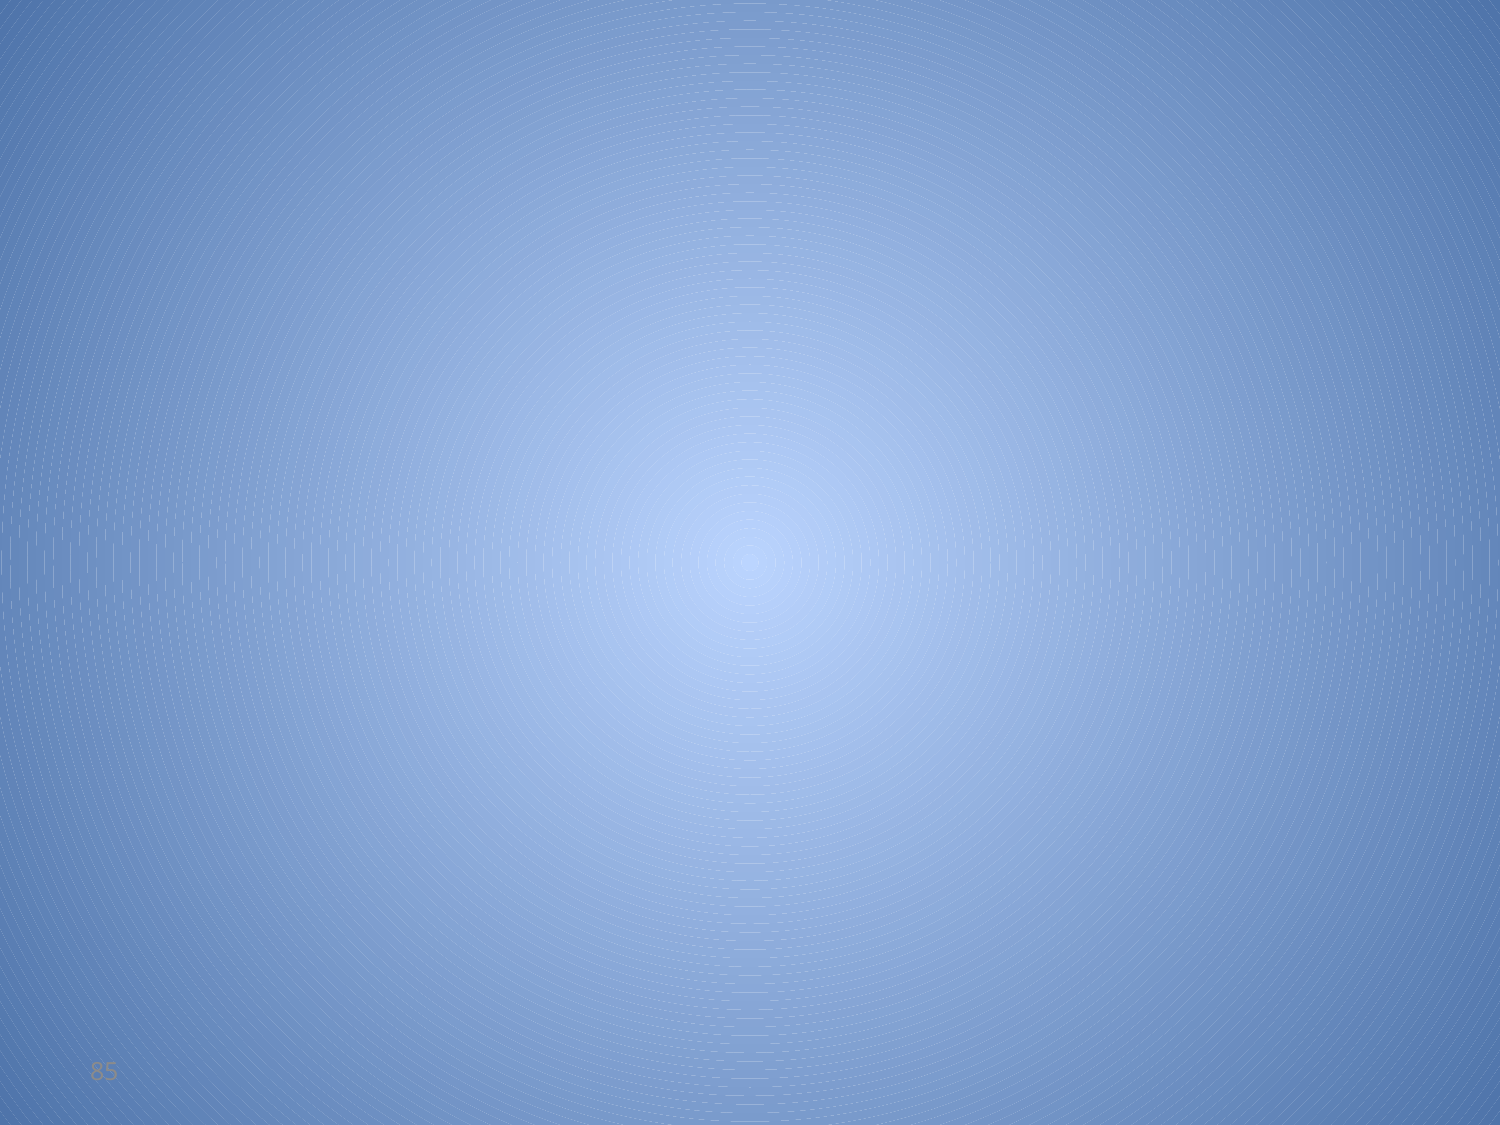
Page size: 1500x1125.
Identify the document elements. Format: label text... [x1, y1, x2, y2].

slide_number 85 [75, 1042, 425, 1103]
